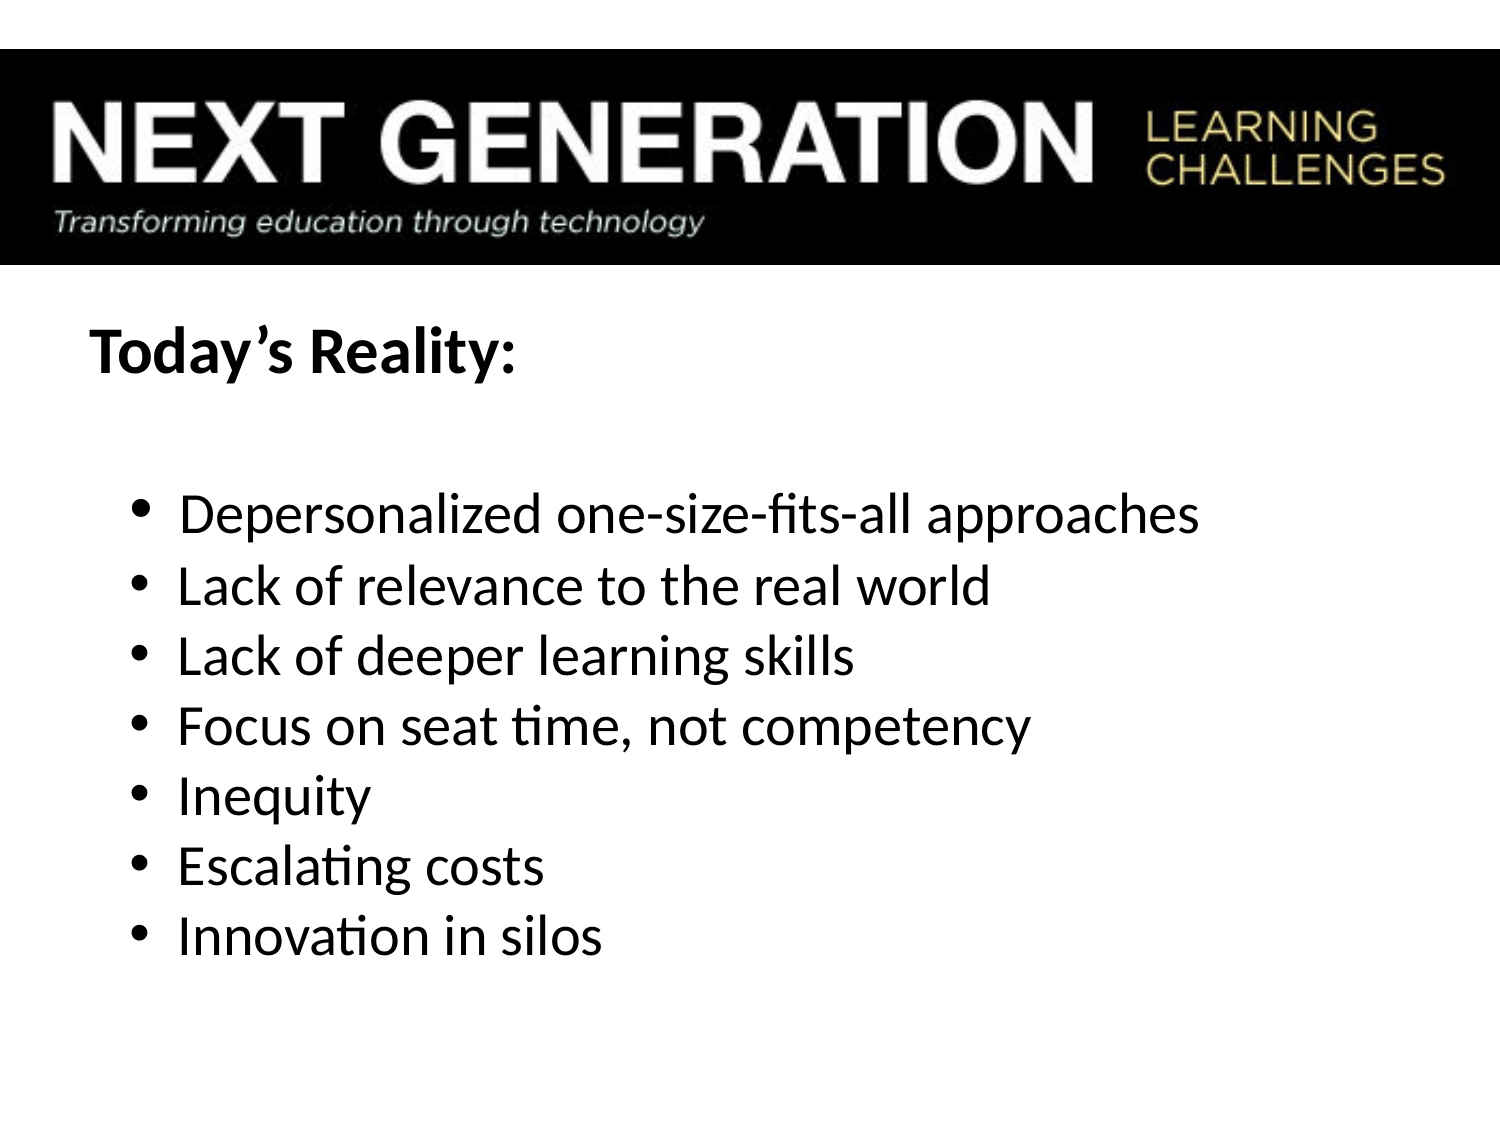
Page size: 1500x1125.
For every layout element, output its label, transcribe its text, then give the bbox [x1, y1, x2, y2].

picture [0, 49, 1500, 265]
text_box Today’s Reality: Depersonalized one-size-fits-all approaches Lack of relevance to the real world Lack of deeper learning skills Focus on seat time, not competency Inequity Escalating costs Innovation in silos [74, 299, 1363, 1045]
